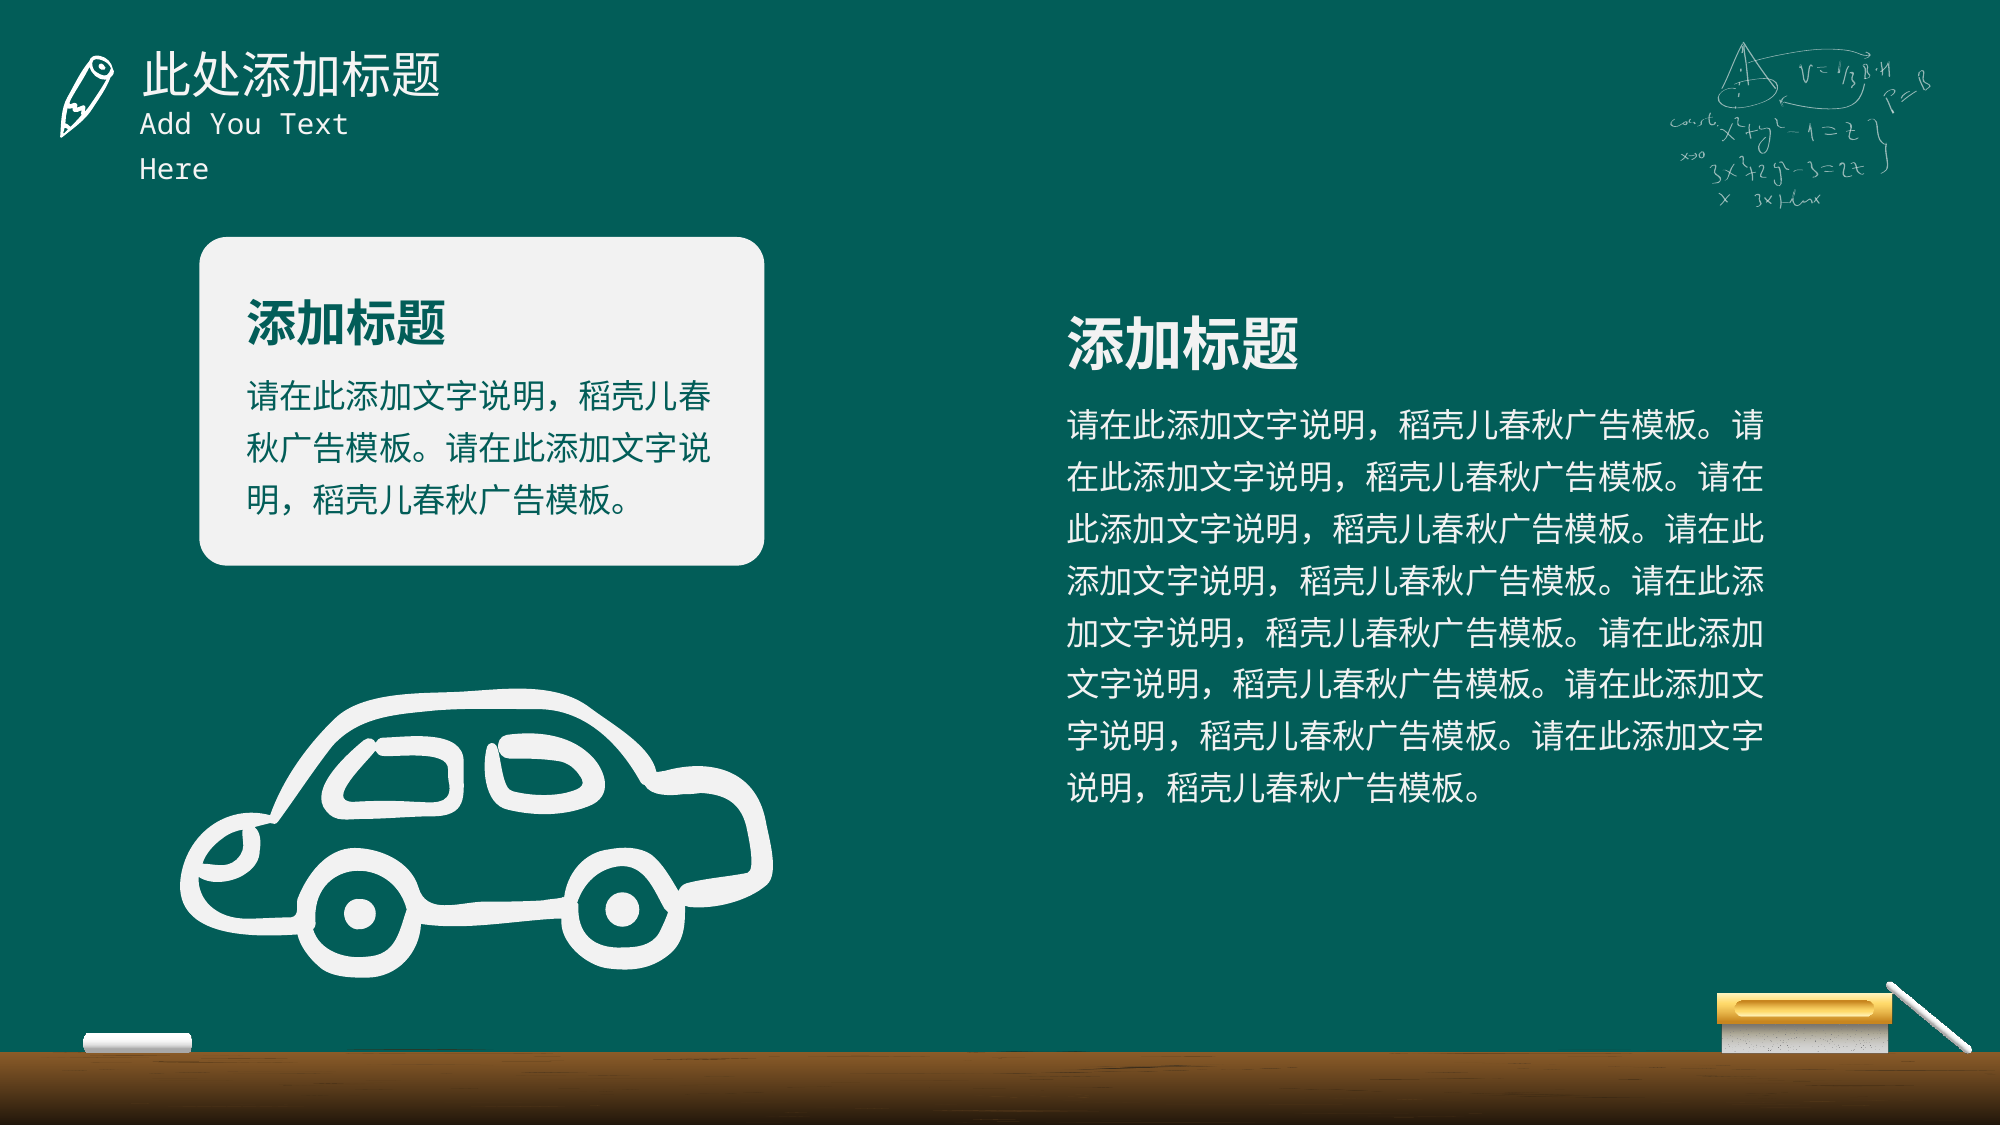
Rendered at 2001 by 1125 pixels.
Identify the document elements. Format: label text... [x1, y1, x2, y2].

text_box 请在此添加文字说明，稻壳儿春秋广告模板。请在此添加文字说明，稻壳儿春秋广告模板。请在此添加文字说明，稻壳儿春秋广告模板。请在此添加文字说明，稻壳儿春秋广告模板。请在此添加文字说明，稻壳儿春秋广告模板。请在此添加文字说明，稻壳儿春秋广告模板。请在此添加文字说明，稻壳儿春秋广告模板。请在此添加文字说明，稻壳儿春秋广告模板。 [1051, 385, 1807, 815]
text_box 此处添加标题 [126, 35, 457, 111]
text_box 添加标题 [231, 284, 486, 355]
text_box Add You Text Here [124, 87, 430, 194]
text_box [198, 236, 765, 567]
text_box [173, 678, 780, 978]
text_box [45, 61, 122, 127]
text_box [1667, 41, 1934, 209]
text_box 请在此添加文字说明，稻壳儿春秋广告模板。请在此添加文字说明，稻壳儿春秋广告模板。 [231, 355, 731, 526]
text_box 添加标题 [1051, 299, 1387, 384]
picture [0, 938, 2000, 1125]
